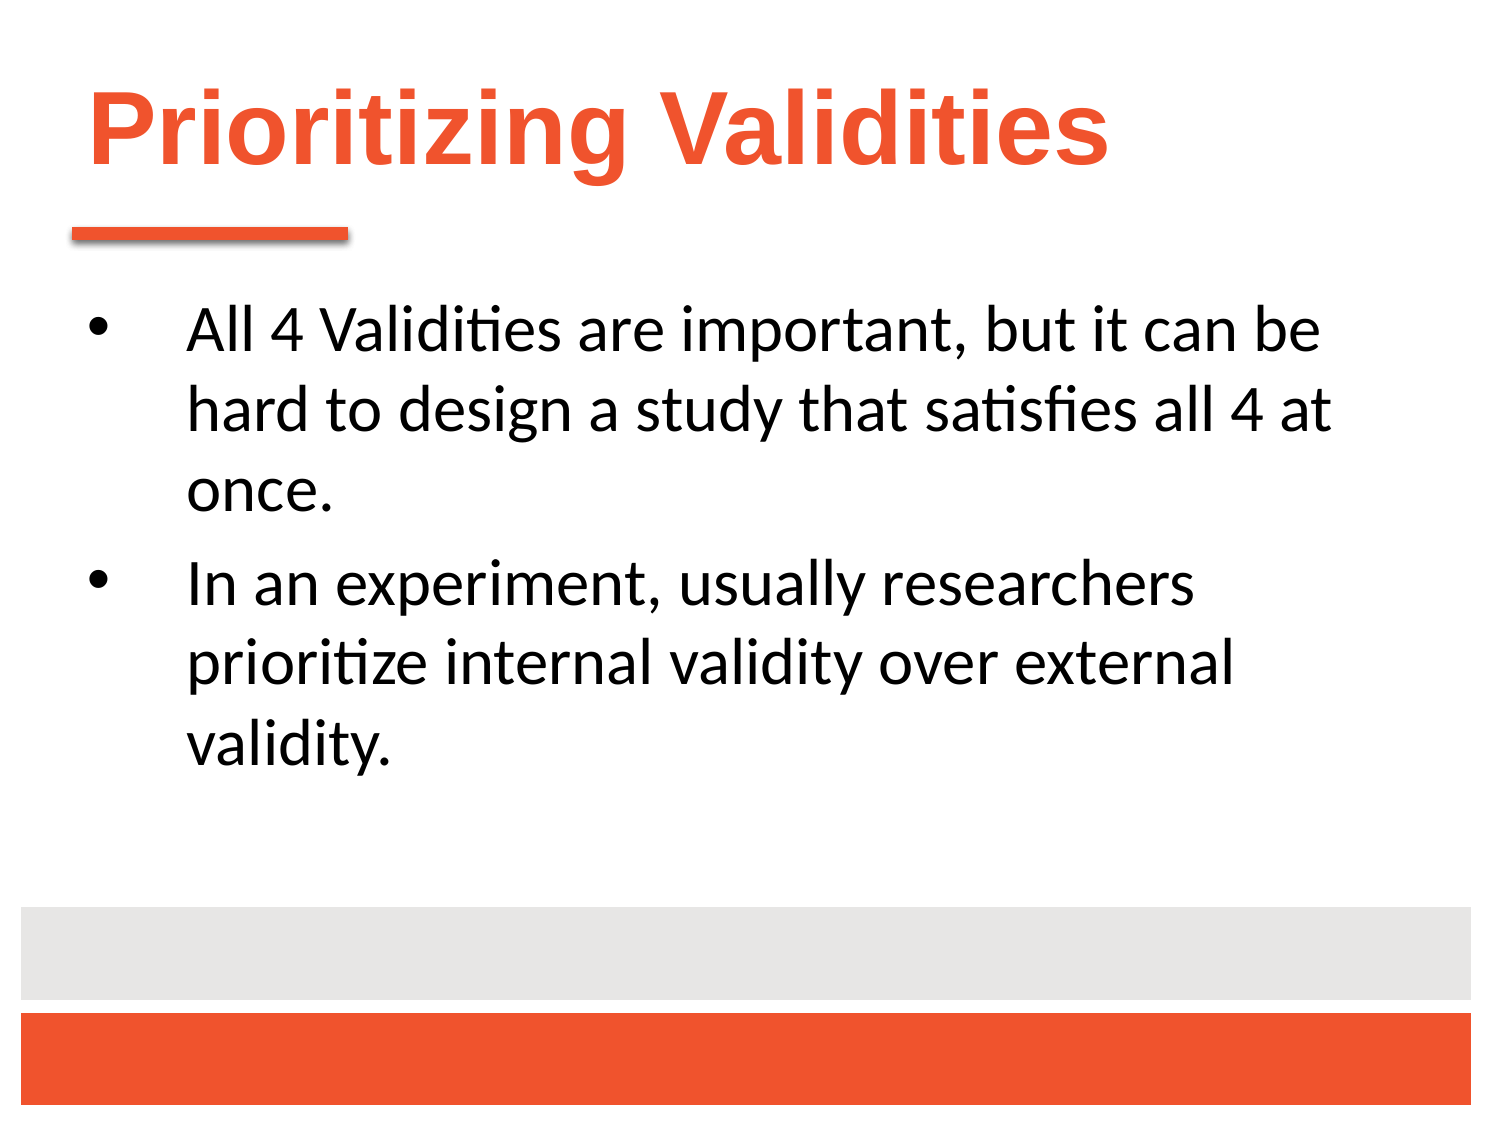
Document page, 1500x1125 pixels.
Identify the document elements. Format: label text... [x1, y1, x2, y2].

title Prioritizing Validities [72, 29, 1423, 218]
list All 4 Validities are important, but it can be hard to design a study that satisfies all 4 at once. In an experiment, usually researchers prioritize internal validity over external validity. [72, 277, 1423, 876]
